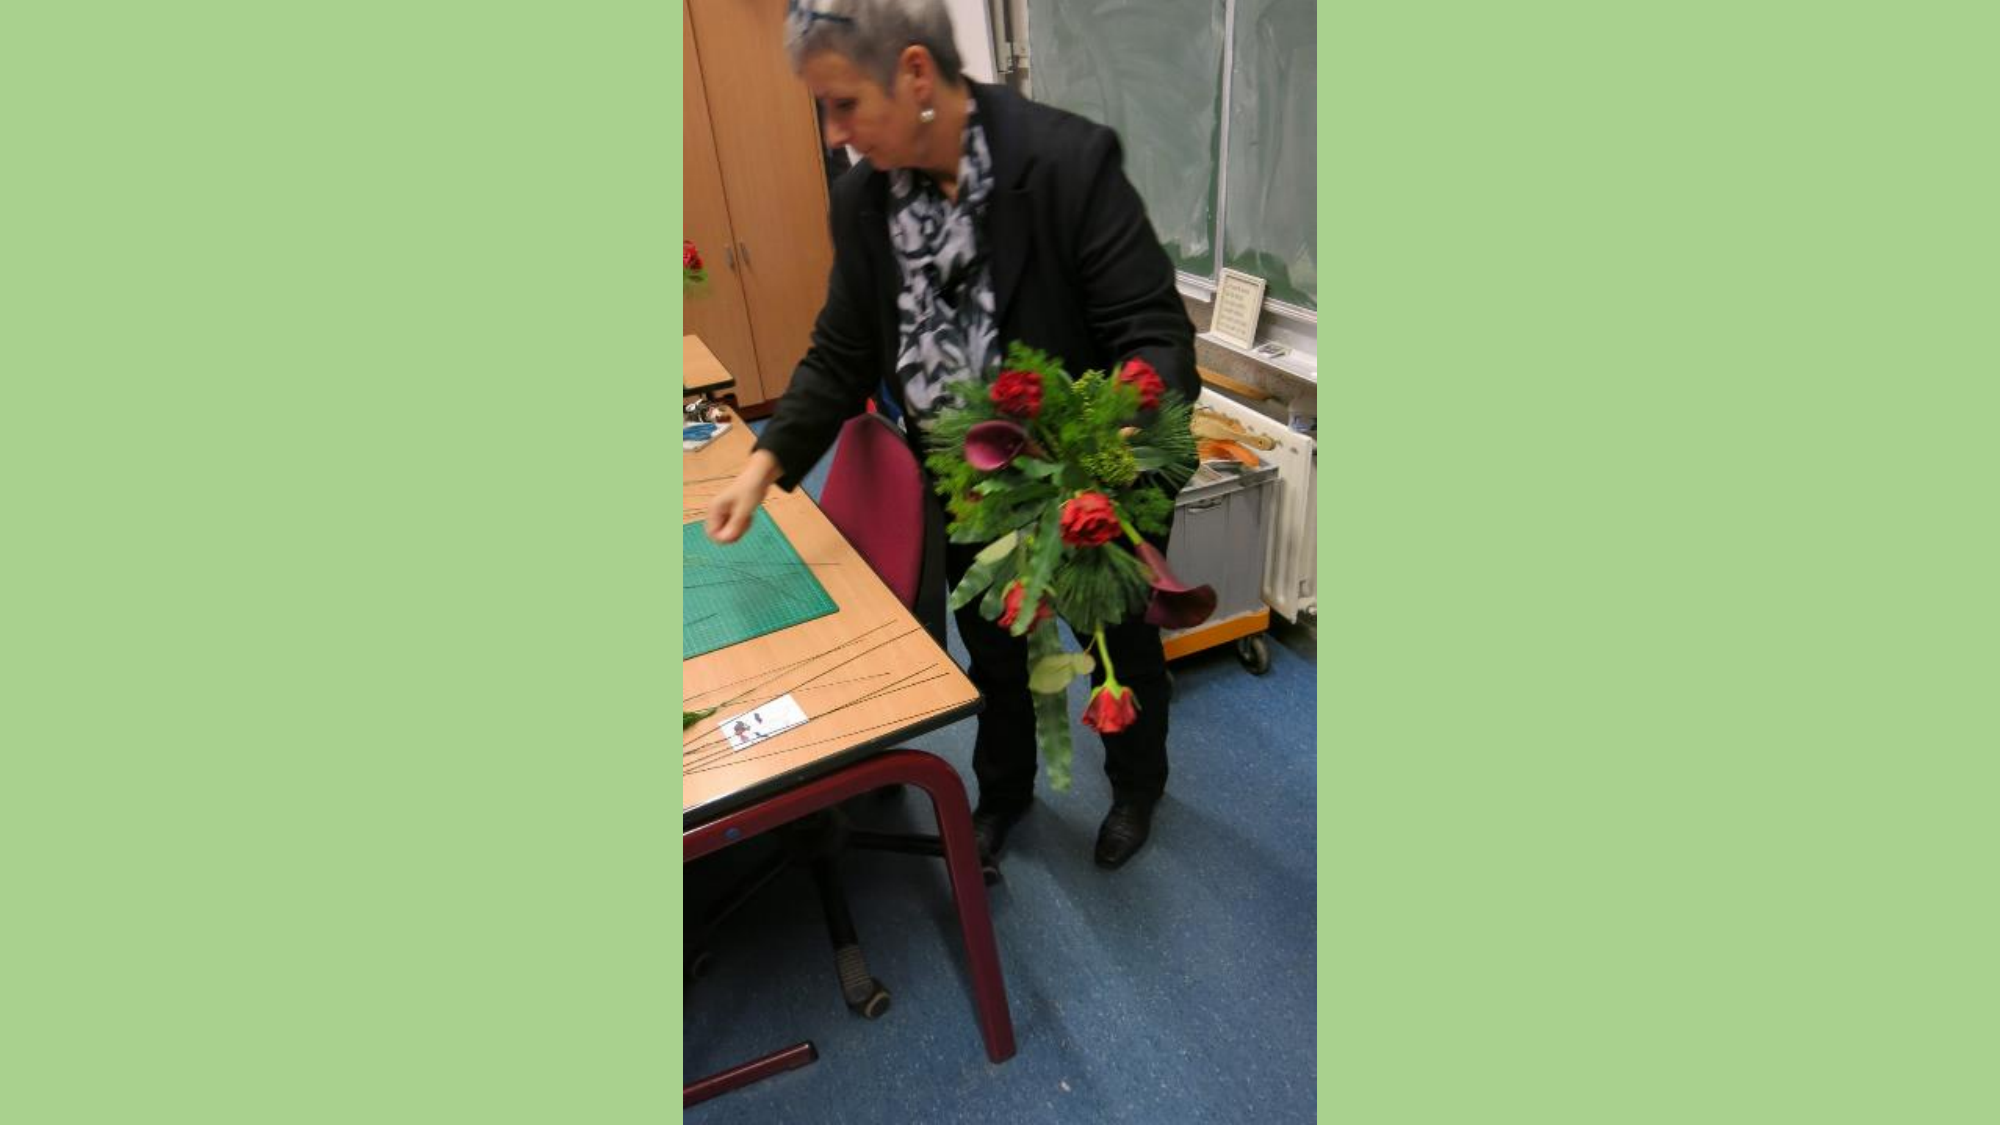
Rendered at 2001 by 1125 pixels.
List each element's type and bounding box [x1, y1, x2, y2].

picture [683, 0, 1317, 1125]
